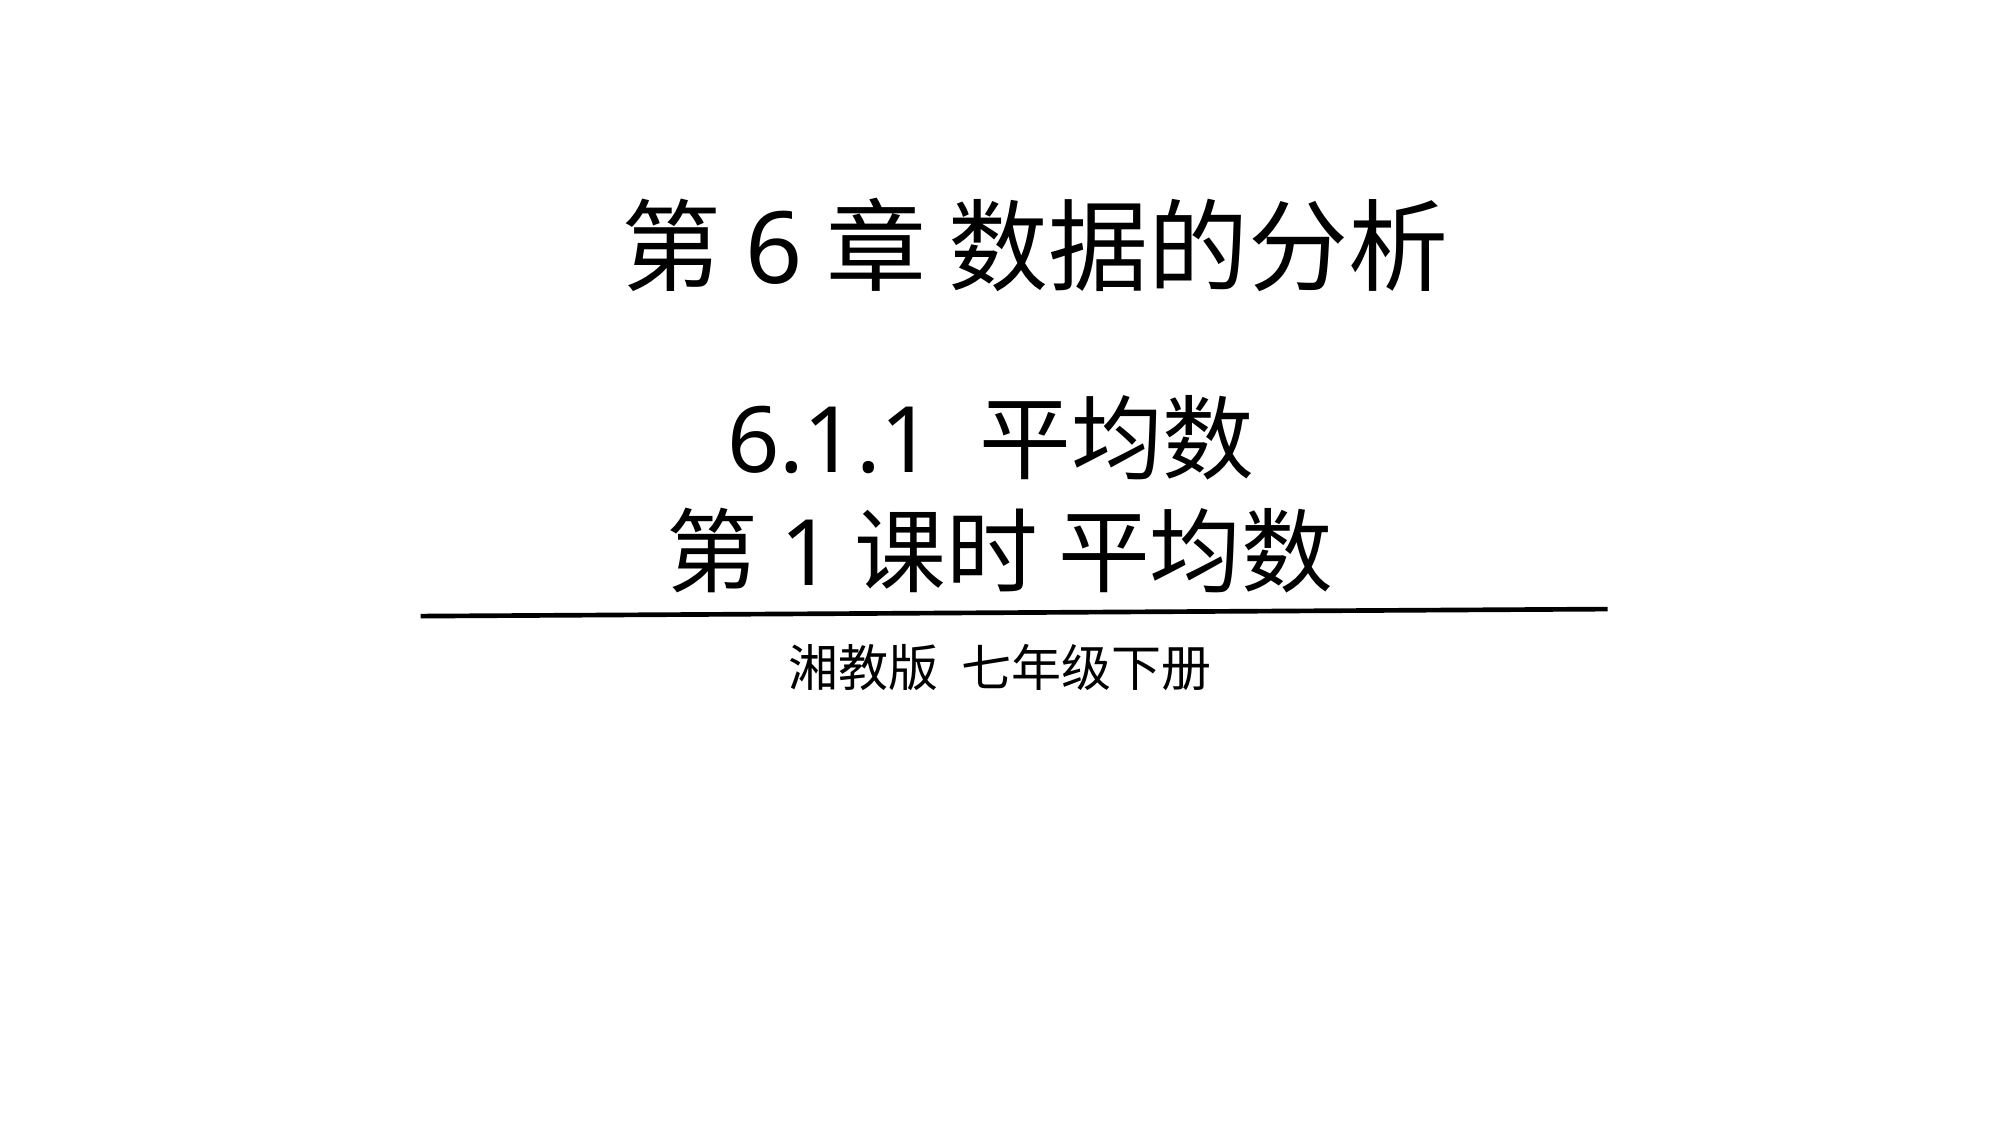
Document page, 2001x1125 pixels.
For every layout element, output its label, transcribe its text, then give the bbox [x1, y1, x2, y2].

text_box 第1课时 平均数 [249, 485, 1750, 611]
text_box 6.1.1 平均数 [240, 373, 1741, 499]
text_box 第6章 数据的分析 [285, 175, 1786, 311]
text_box 湘教版 七年级下册 [249, 629, 1750, 704]
